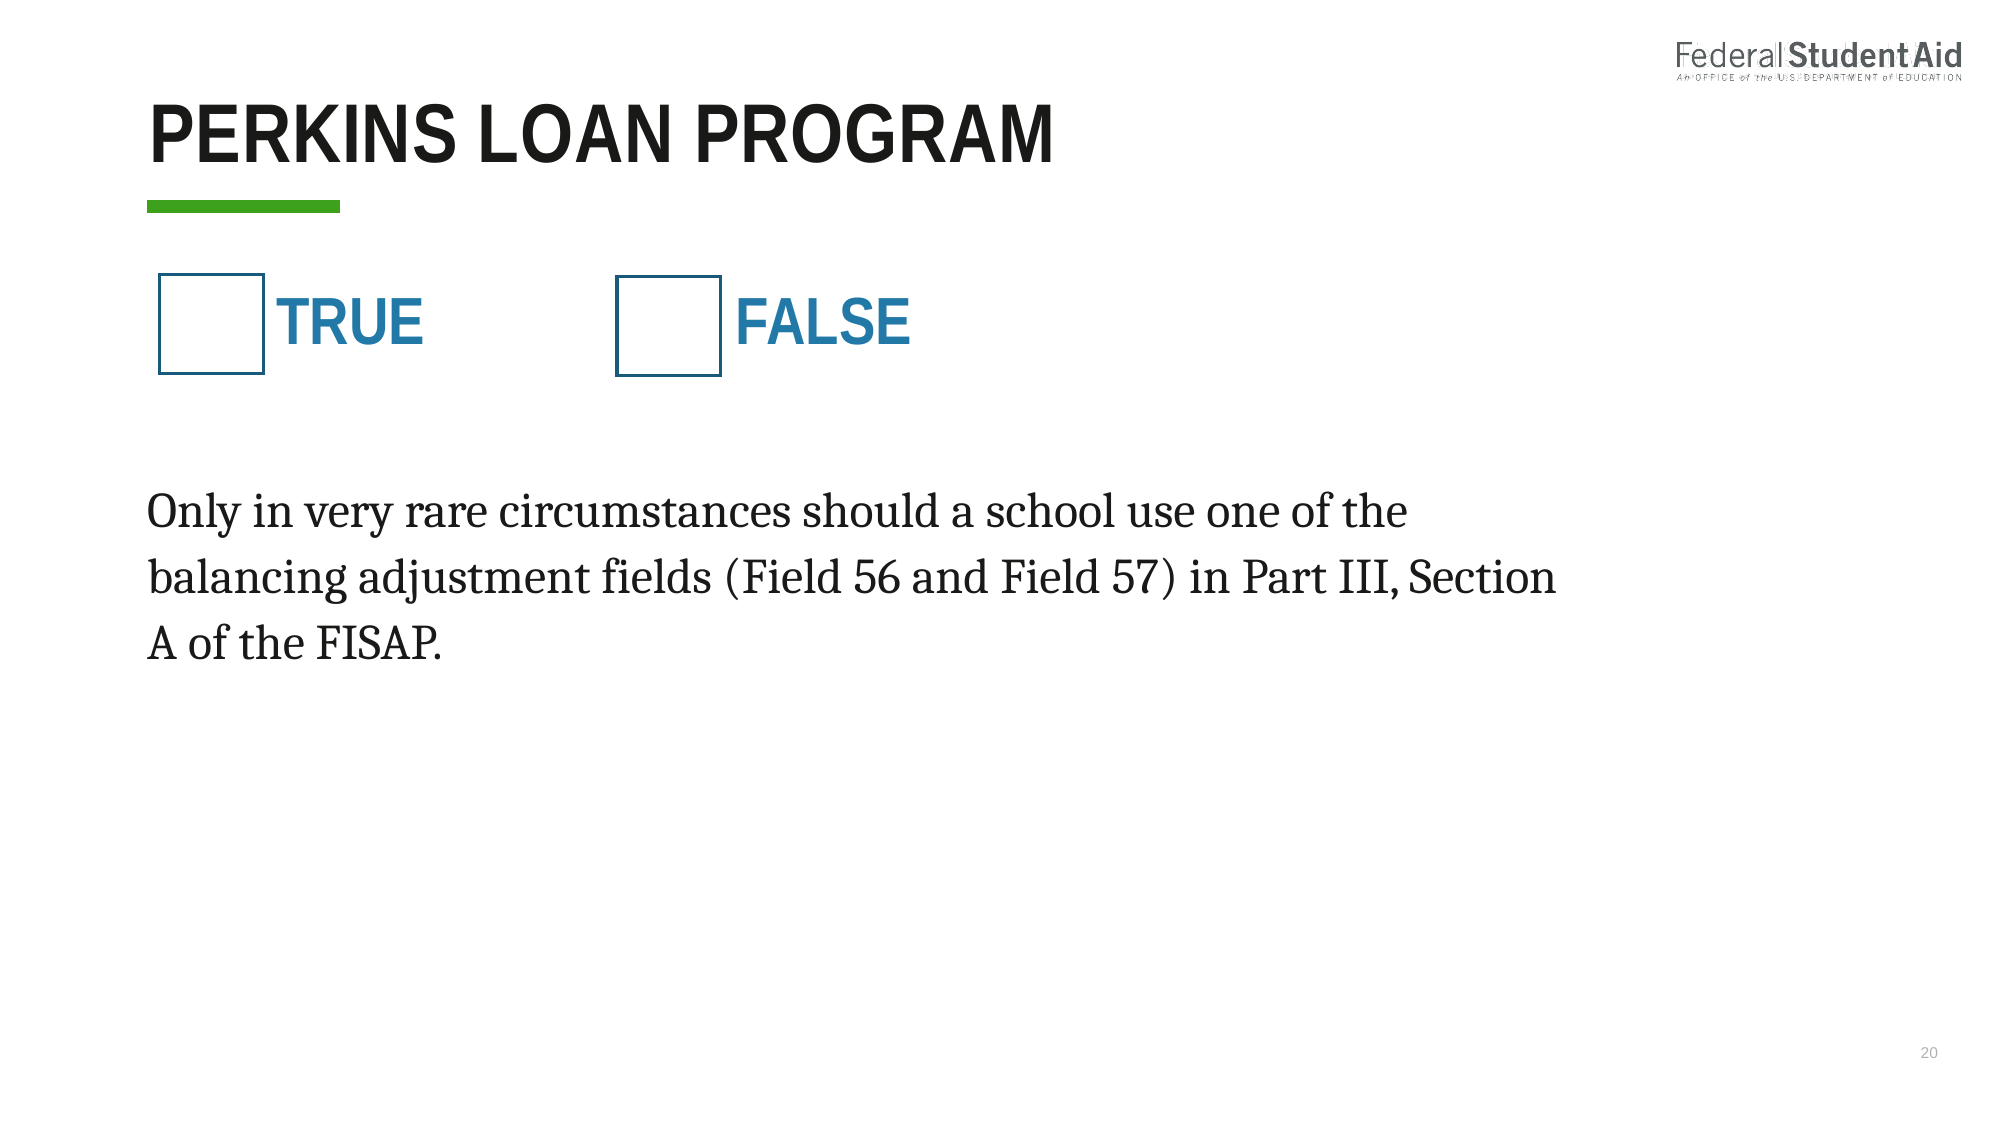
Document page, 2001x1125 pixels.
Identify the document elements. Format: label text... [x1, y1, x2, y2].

slide_number 20 [1920, 1042, 1986, 1094]
picture [1651, 16, 1986, 106]
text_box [159, 274, 721, 376]
list True false [149, 287, 932, 387]
list Only in very rare circumstances should a school use one of the balancing adjustment fields (Field 56 and Field 57) in Part III, Section A of the FISAP. [147, 463, 1606, 878]
title Perkins loan program [149, 57, 1606, 189]
